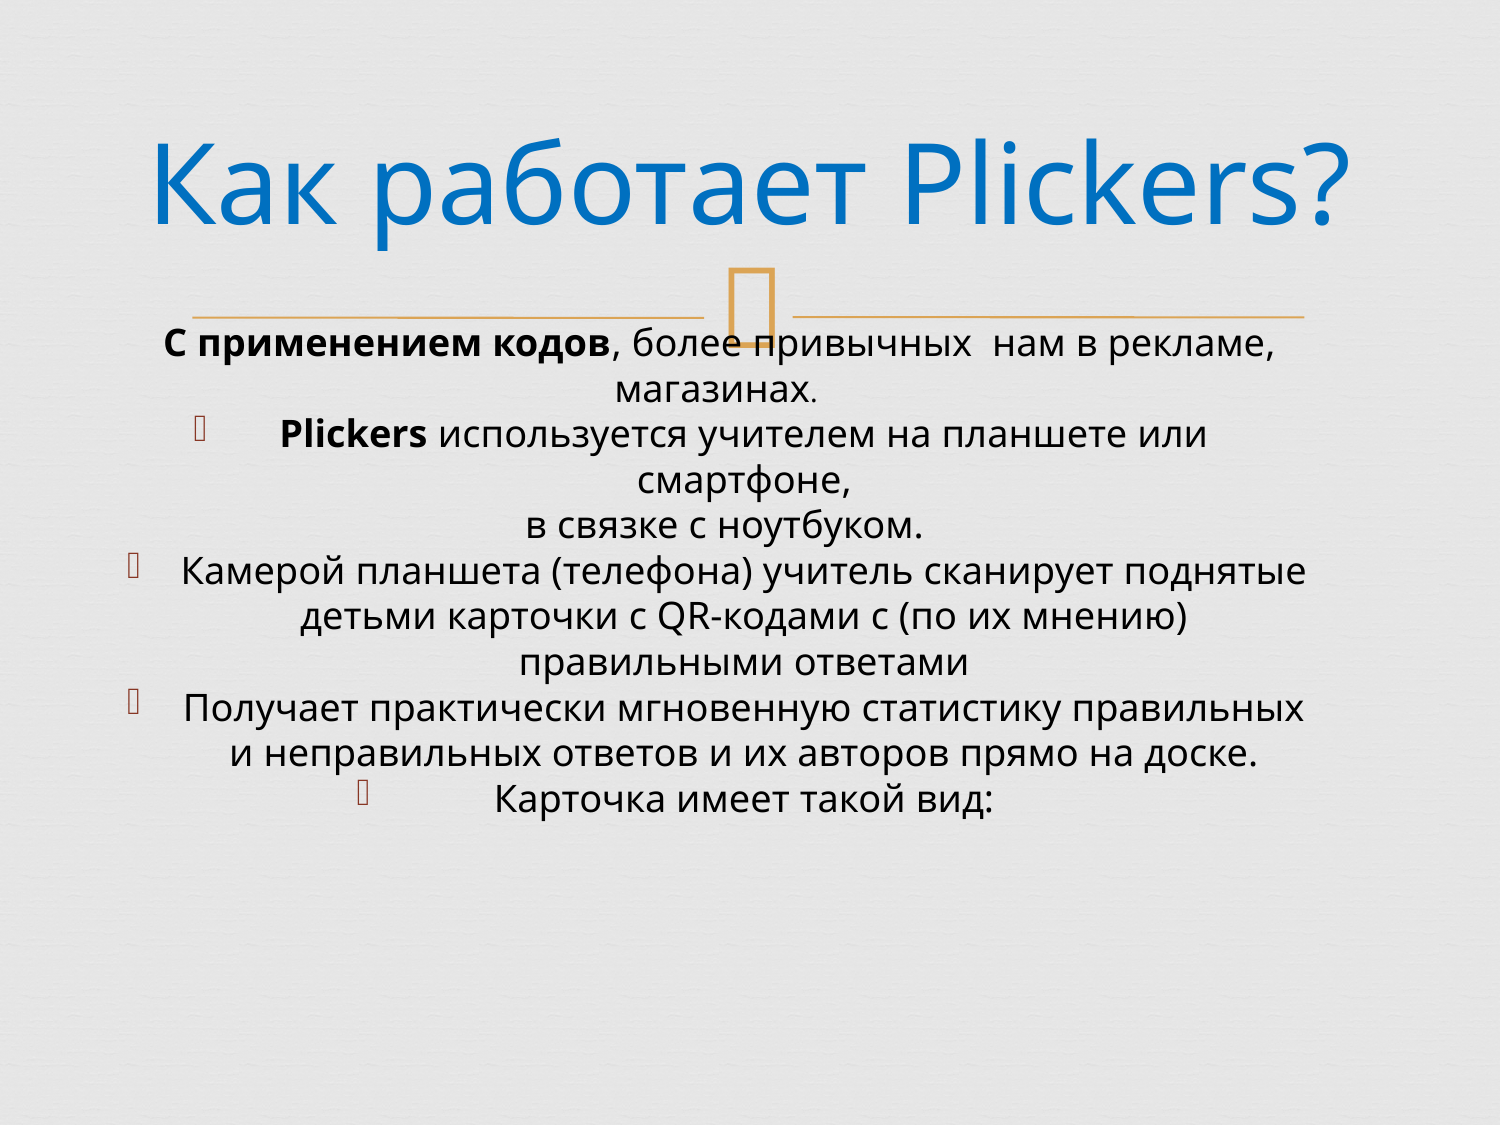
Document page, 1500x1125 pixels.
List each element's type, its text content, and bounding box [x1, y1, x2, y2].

title Как работает Plickers? [112, 93, 1386, 267]
list С применением кодов, более привычных нам в рекламе, магазинах. Plickers используется учителем на планшете или смартфоне, в связке с ноутбуком. Камерой планшета (телефона) учитель сканирует поднятые детьми карточки с QR-кодами с (по их мнению) правильными ответами Получает практически мгновенную статистику правильных и неправильных ответов и их авторов прямо на доске. Карточка имеет такой вид: [112, 311, 1328, 878]
